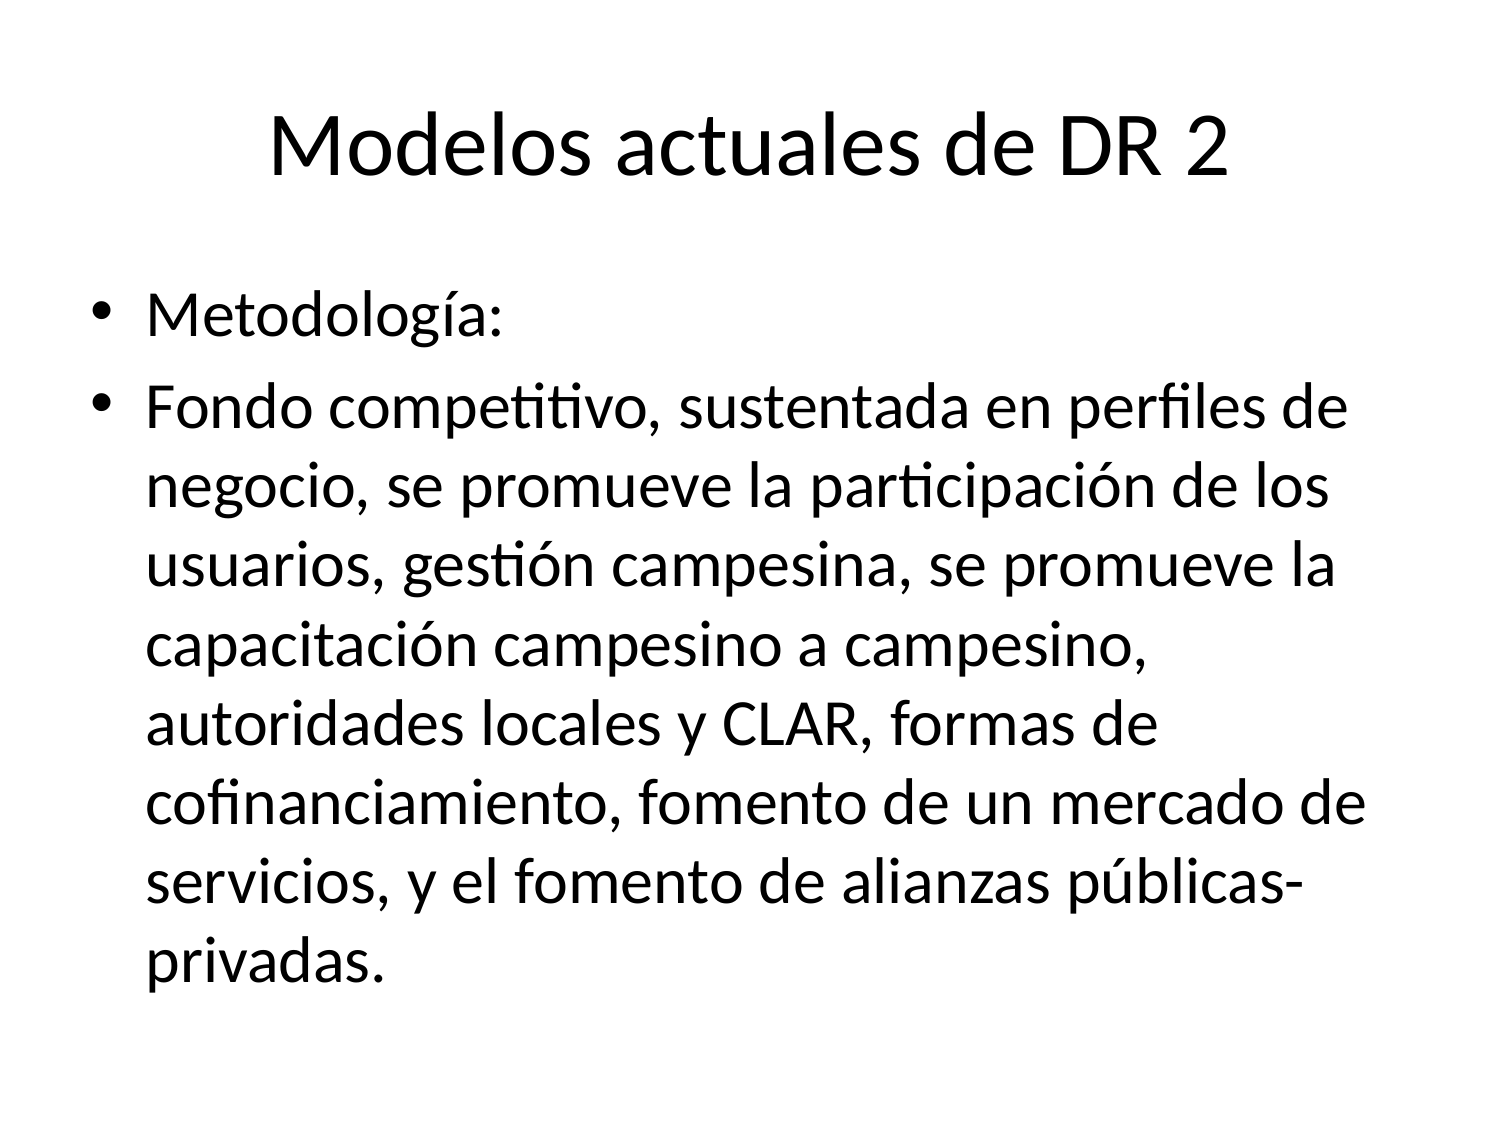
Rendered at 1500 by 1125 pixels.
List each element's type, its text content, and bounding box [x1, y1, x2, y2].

title Modelos actuales de DR 2 [75, 45, 1425, 233]
list Metodología: Fondo competitivo, sustentada en perfiles de negocio, se promueve la participación de los usuarios, gestión campesina, se promueve la capacitación campesino a campesino, autoridades locales y CLAR, formas de cofinanciamiento, fomento de un mercado de servicios, y el fomento de alianzas públicas-privadas. [75, 262, 1425, 1005]
